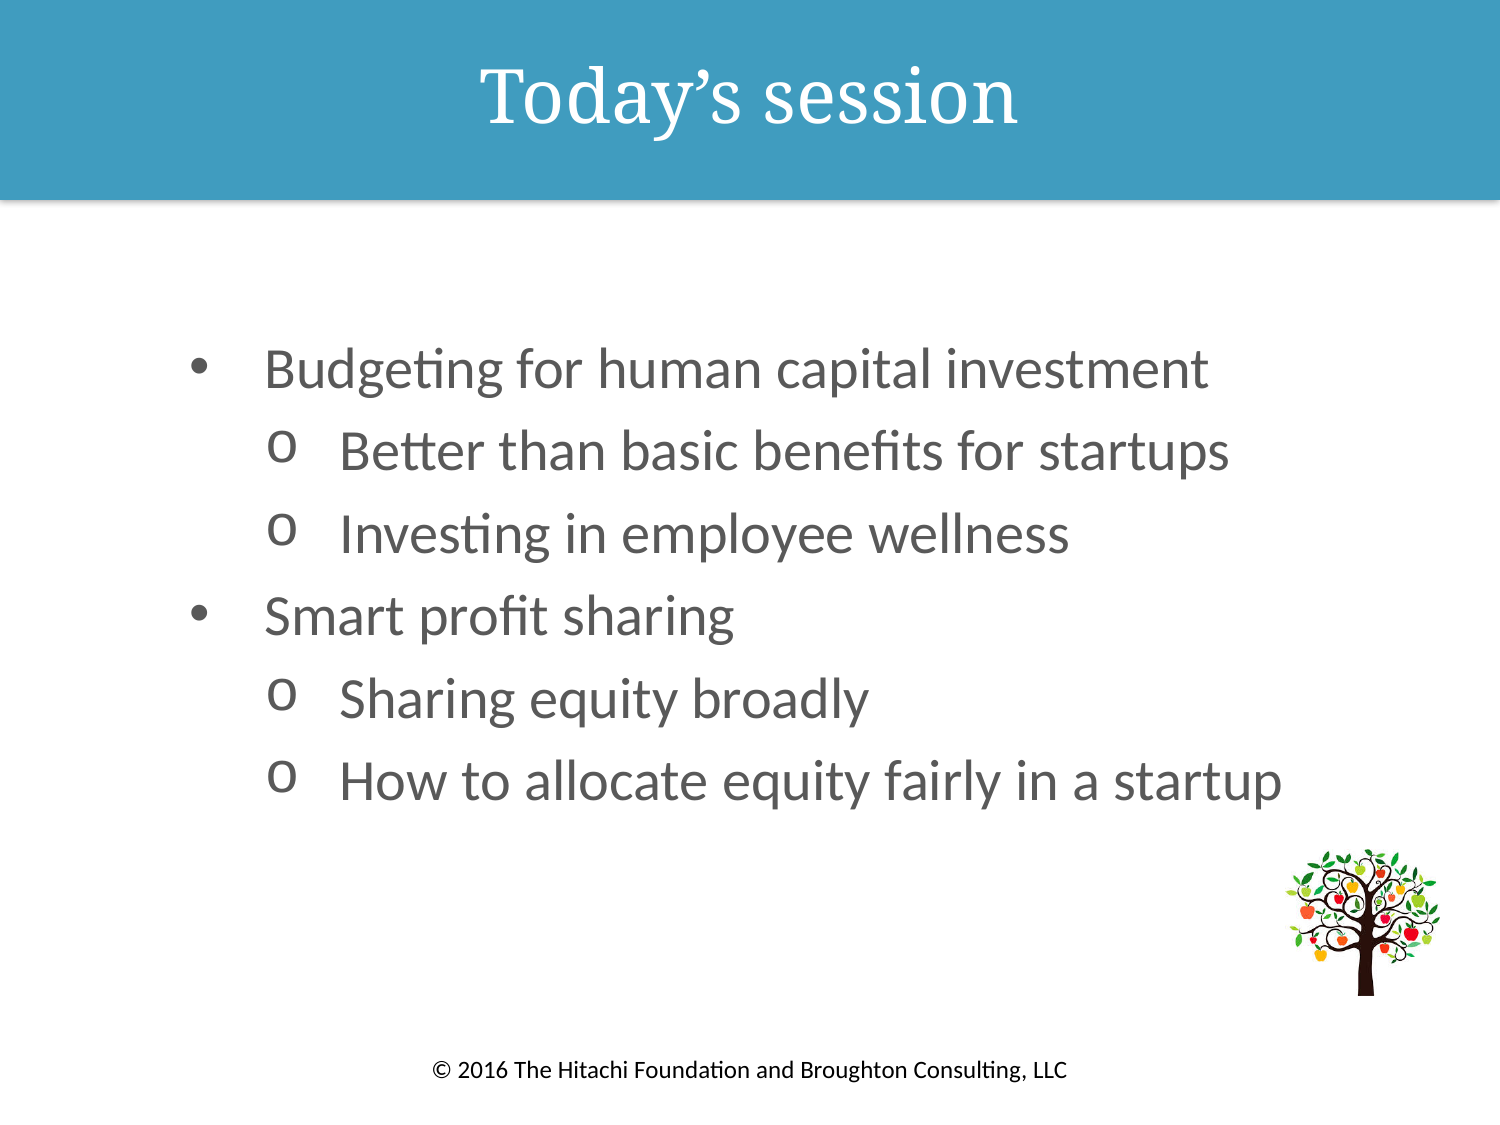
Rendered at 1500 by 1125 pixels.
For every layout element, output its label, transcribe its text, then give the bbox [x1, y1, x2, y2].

picture [1285, 849, 1440, 997]
title Today’s session [112, 24, 1388, 163]
text_box Budgeting for human capital investment Better than basic benefits for startups Investing in employee wellness Smart profit sharing Sharing equity broadly How to allocate equity fairly in a startup [99, 322, 1363, 903]
